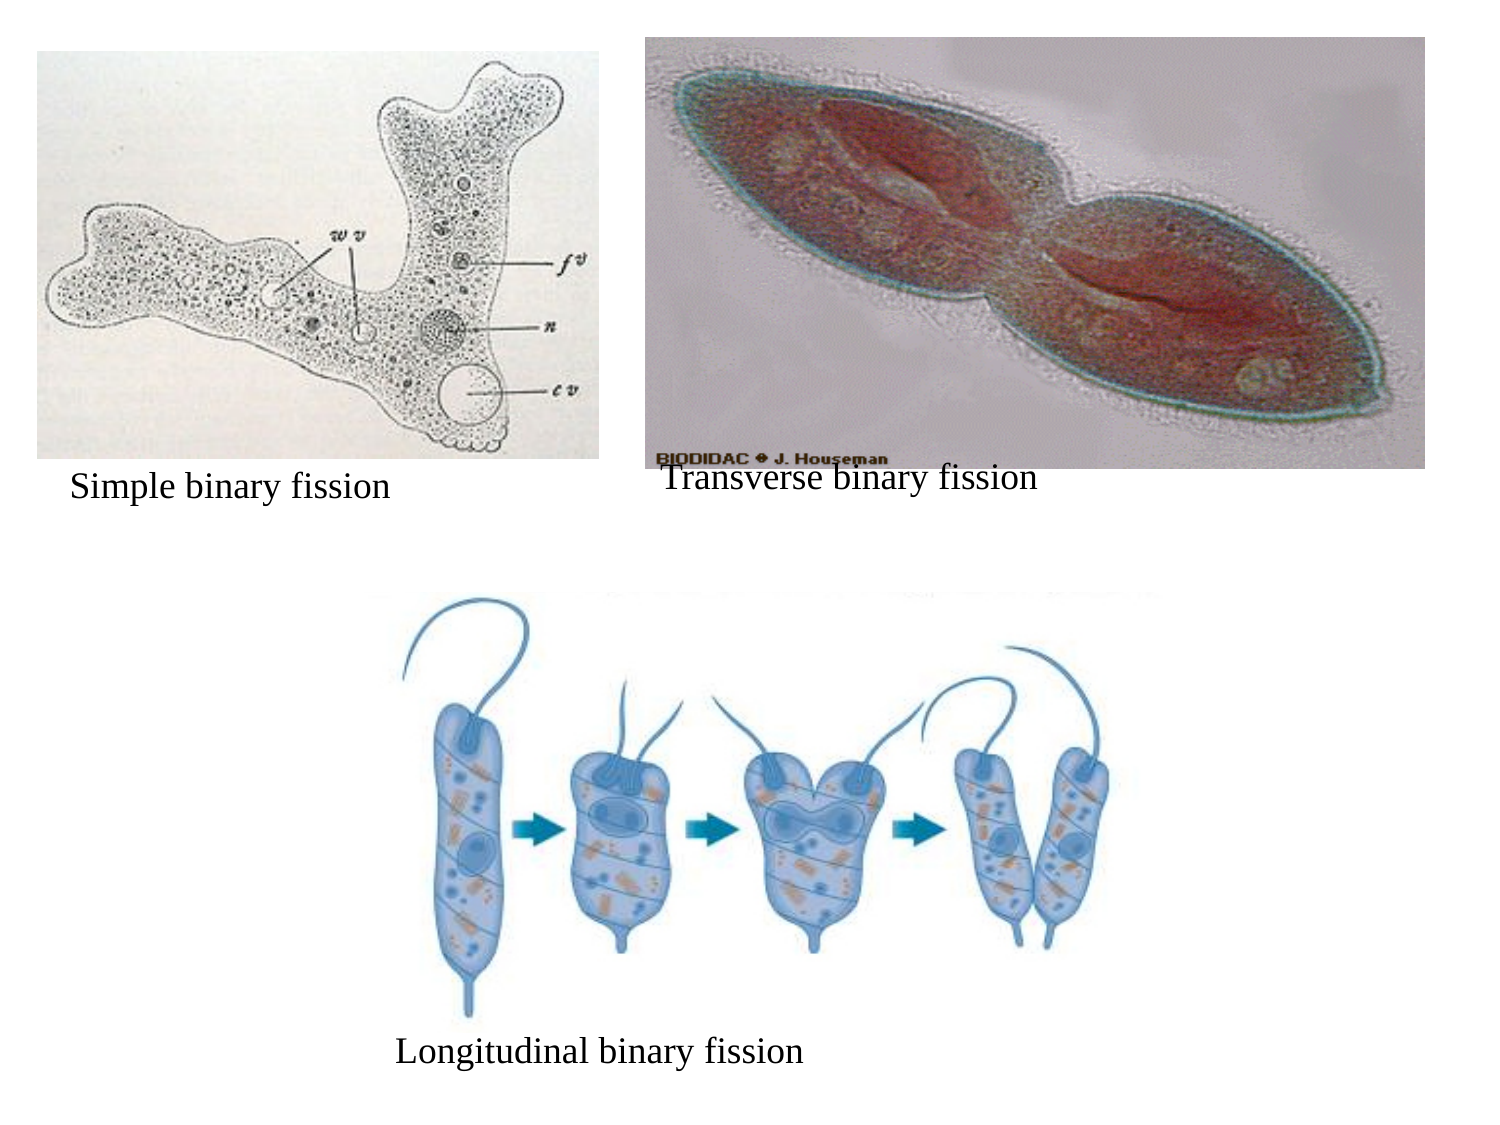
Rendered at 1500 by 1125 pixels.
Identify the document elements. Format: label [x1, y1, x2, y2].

text_box [37, 37, 1426, 1088]
